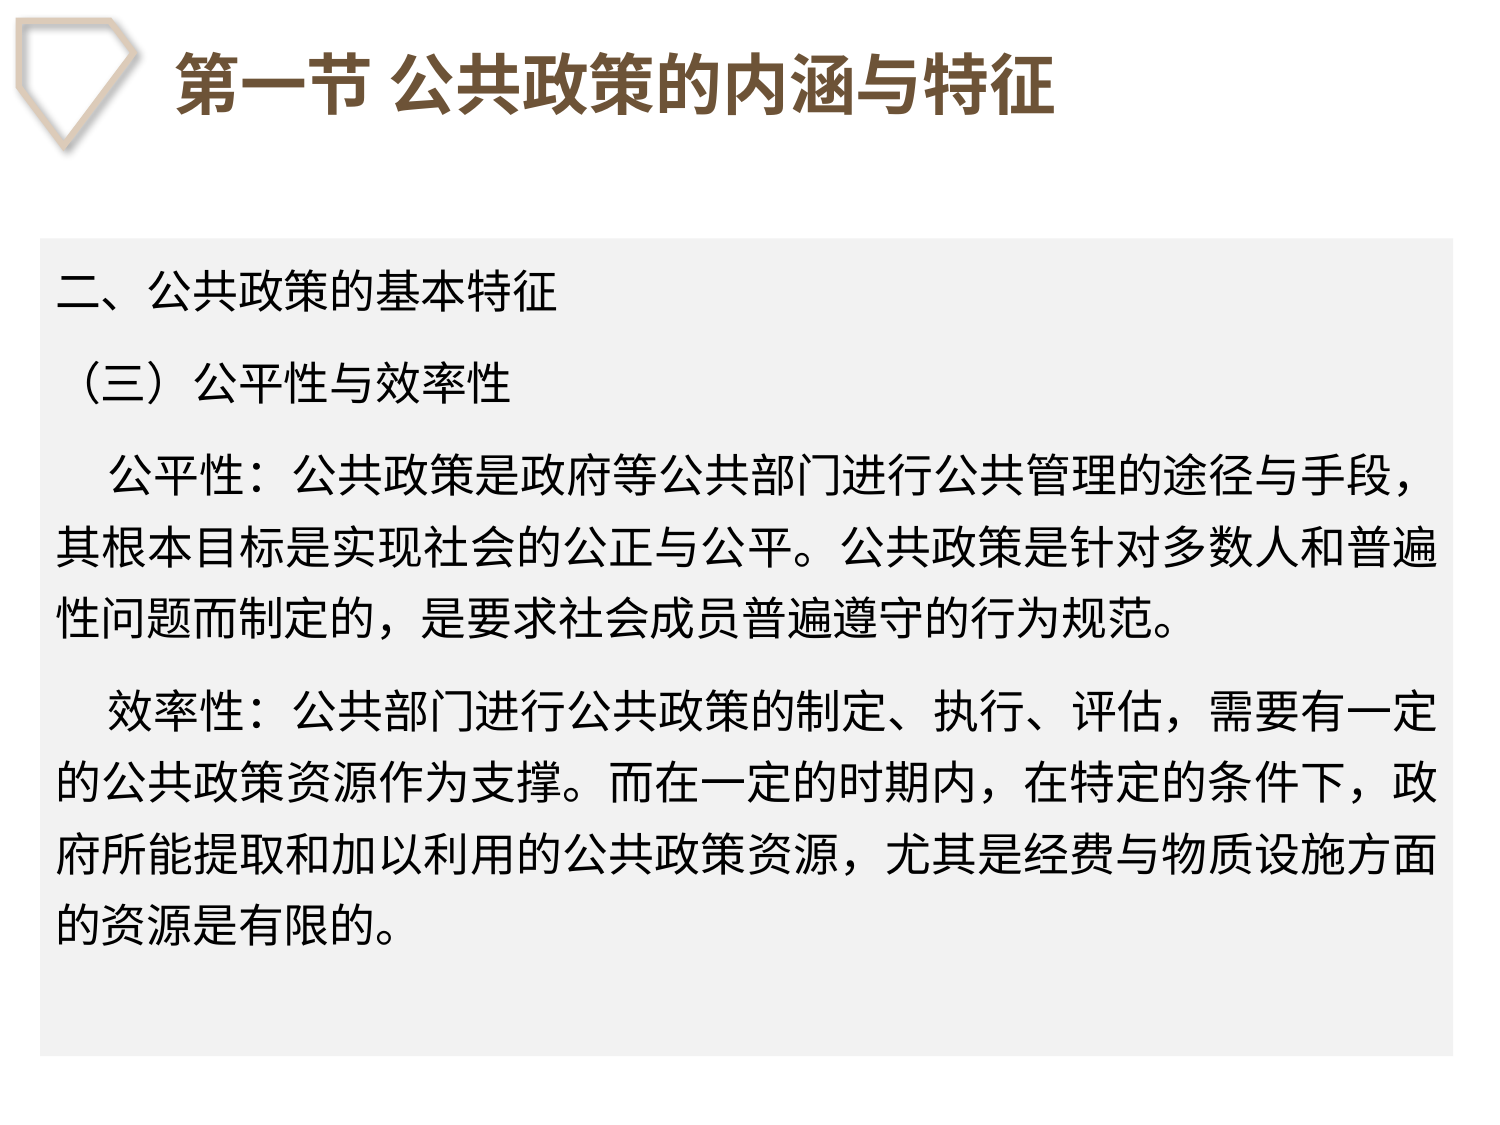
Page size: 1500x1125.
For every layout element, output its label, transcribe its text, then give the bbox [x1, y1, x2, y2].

list 二、公共政策的基本特征 （三）公平性与效率性 公平性：公共政策是政府等公共部门进行公共管理的途径与手段，其根本目标是实现社会的公正与公平。公共政策是针对多数人和普遍性问题而制定的，是要求社会成员普遍遵守的行为规范。 效率性：公共部门进行公共政策的制定、执行、评估，需要有一定的公共政策资源作为支撑。而在一定的时期内，在特定的条件下，政府所能提取和加以利用的公共政策资源，尤其是经费与物质设施方面的资源是有限的。 [40, 238, 1454, 1057]
title 第一节 公共政策的内涵与特征 [158, 18, 1456, 159]
